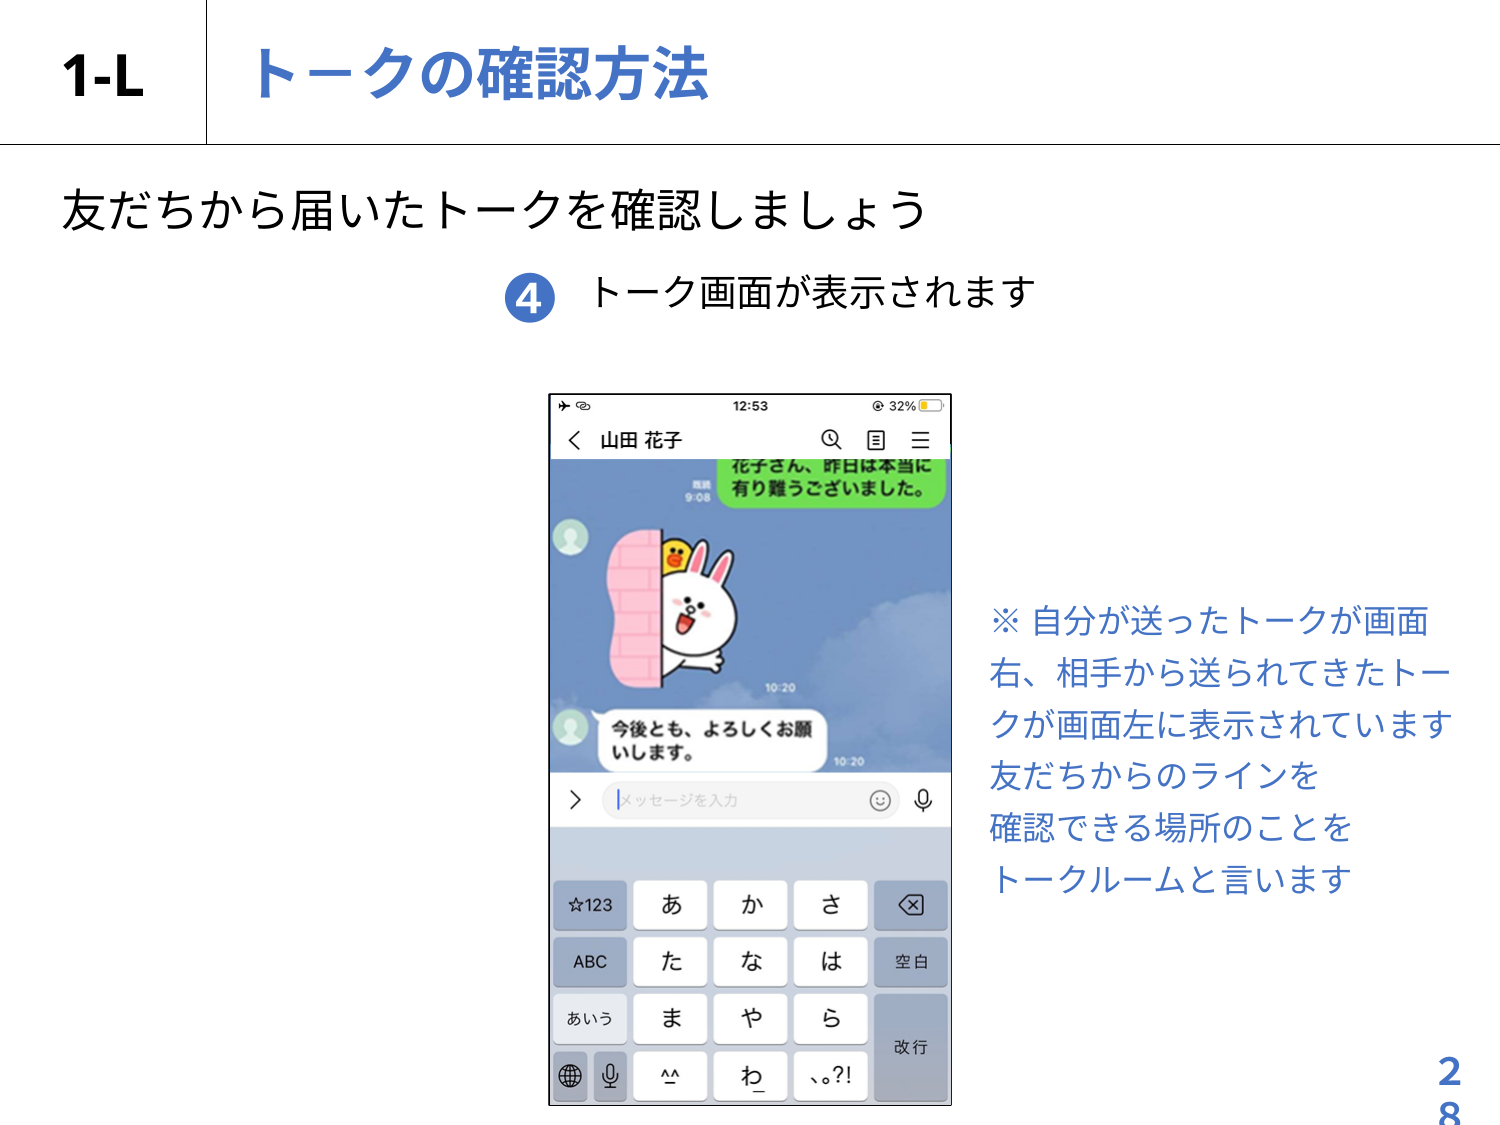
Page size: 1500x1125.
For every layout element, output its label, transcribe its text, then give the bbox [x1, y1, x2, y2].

picture [548, 393, 952, 1106]
text_box 1-L [0, 0, 207, 147]
text_box ❹ [486, 274, 563, 343]
title ト－クの確認方法 [228, 36, 1472, 116]
text_box ※自分が送ったトークが画面右、相手から送られてきたトークが画面左に表示されています 友だちからのラインを 確認できる場所のことを トークルームと言います [989, 580, 1455, 907]
text_box 友だちから届いたトークを確認しましょう [46, 180, 1422, 274]
text_box ２８ [1399, 1063, 1500, 1123]
text_box トーク画面が表示されます [571, 274, 1176, 322]
